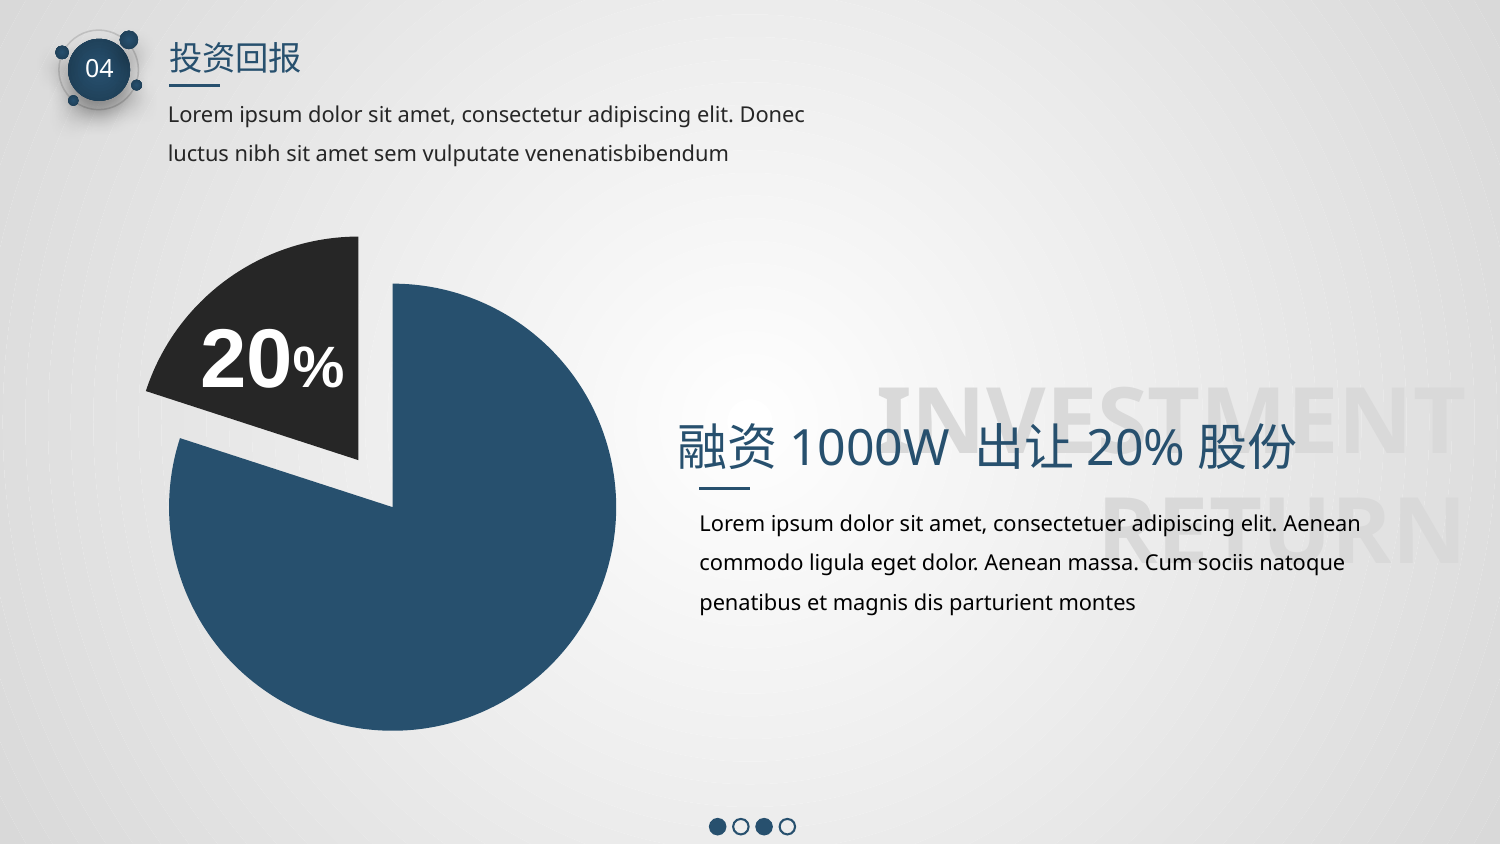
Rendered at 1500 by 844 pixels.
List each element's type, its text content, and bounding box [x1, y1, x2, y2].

chart [0, 220, 771, 747]
text_box Lorem ipsum dolor sit amet, consectetur adipiscing elit. Donec luctus nibh sit amet sem vulputate venenatisbibendum [153, 79, 825, 174]
text_box 投资回报 [154, 30, 318, 79]
text_box 融资1000W 出让20%股份 [771, 408, 1313, 483]
text_box Lorem ipsum dolor sit amet, consectetuer adipiscing elit. Aenean commodo ligula eget dolor. Aenean massa. Cum sociis natoque penatibus et magnis dis parturient montes [771, 489, 1409, 622]
text_box 04 [70, 45, 129, 91]
text_box INVESTMENT RETURN [861, 354, 1482, 590]
